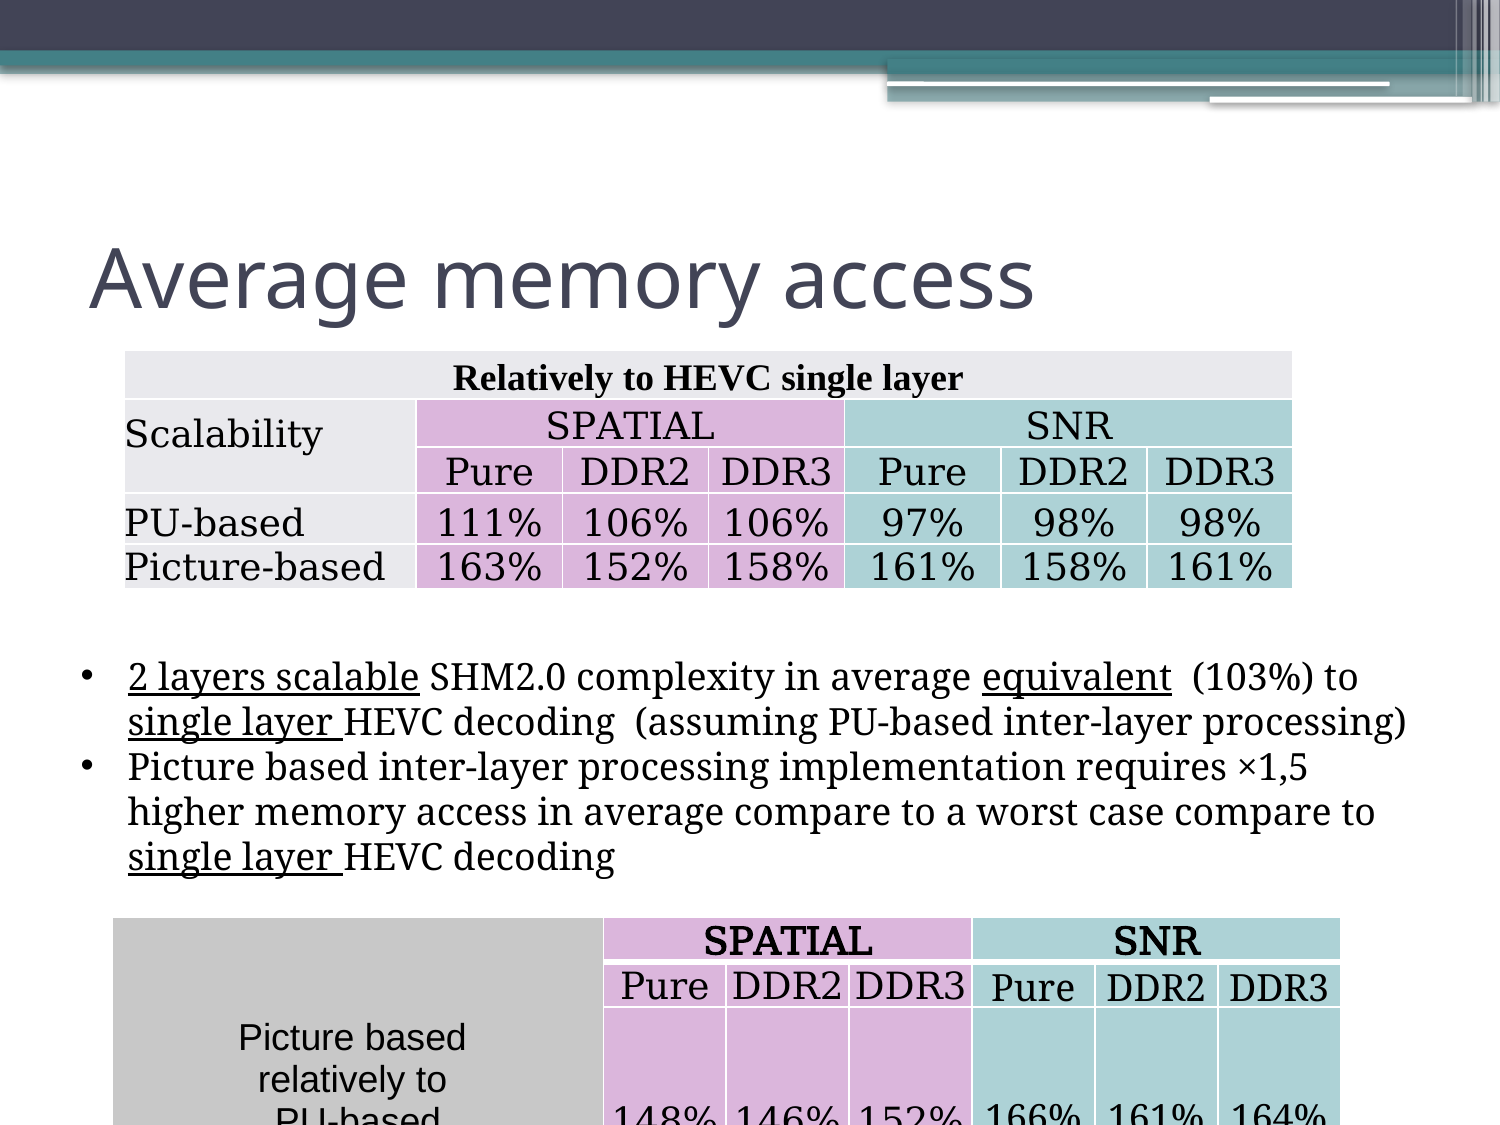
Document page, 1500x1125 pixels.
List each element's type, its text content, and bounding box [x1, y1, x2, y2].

table_cell 146% [727, 1008, 848, 1125]
table_cell 98% [1148, 494, 1292, 543]
table_cell DDR2 [563, 448, 708, 492]
title Average memory access [75, 187, 1425, 363]
table_cell 106% [709, 494, 844, 543]
table_cell SPATIAL [417, 400, 844, 446]
table_cell PU-based [125, 494, 415, 543]
table_cell 98% [1002, 494, 1146, 543]
table_cell DDR3 [850, 965, 971, 1006]
table_cell Pure [973, 965, 1094, 1006]
table_header SPATIAL [604, 918, 971, 959]
table_cell 148% [604, 1008, 725, 1125]
table_cell DDR2 [1002, 448, 1146, 492]
table_cell 166% [973, 1008, 1094, 1125]
table_cell 111% [417, 494, 562, 543]
table_cell SNR [845, 400, 1292, 446]
table_cell DDR3 [1148, 448, 1292, 492]
table_cell Pure [845, 448, 1000, 492]
table_cell DDR3 [1219, 965, 1340, 1006]
table_cell 152% [563, 545, 708, 588]
table_cell DDR2 [1096, 965, 1217, 1006]
table_cell DDR3 [709, 448, 844, 492]
table_cell 152% [850, 1008, 971, 1125]
table_cell Pure [417, 448, 562, 492]
table_cell Pure [604, 965, 725, 1006]
table_header Relatively to HEVC single layer [125, 351, 1292, 398]
table_cell Scalability [125, 400, 415, 492]
table_cell 161% [1148, 545, 1292, 588]
table_cell 158% [1002, 545, 1146, 588]
table_cell 106% [563, 494, 708, 543]
text_box 2 layers scalable SHM2.0 complexity in average equivalent (103%) to single layer HEVC decoding (assuming PU-based inter-layer processing) Picture based inter-layer processing implementation requires ×1,5 higher memory access in average compare to a worst case compare to single layer HEVC decoding [65, 645, 1437, 885]
table_cell 163% [417, 545, 562, 588]
table_cell 161% [845, 545, 1000, 588]
table_cell Picture-based [125, 545, 415, 588]
table_cell 164% [1219, 1008, 1340, 1125]
table_cell 158% [709, 545, 844, 588]
table_header Picture based relatively to PU-based [113, 918, 603, 1125]
table_cell 161% [1096, 1008, 1217, 1125]
table_cell 97% [845, 494, 1000, 543]
table_cell DDR2 [727, 965, 848, 1006]
table_header SNR [973, 918, 1340, 959]
